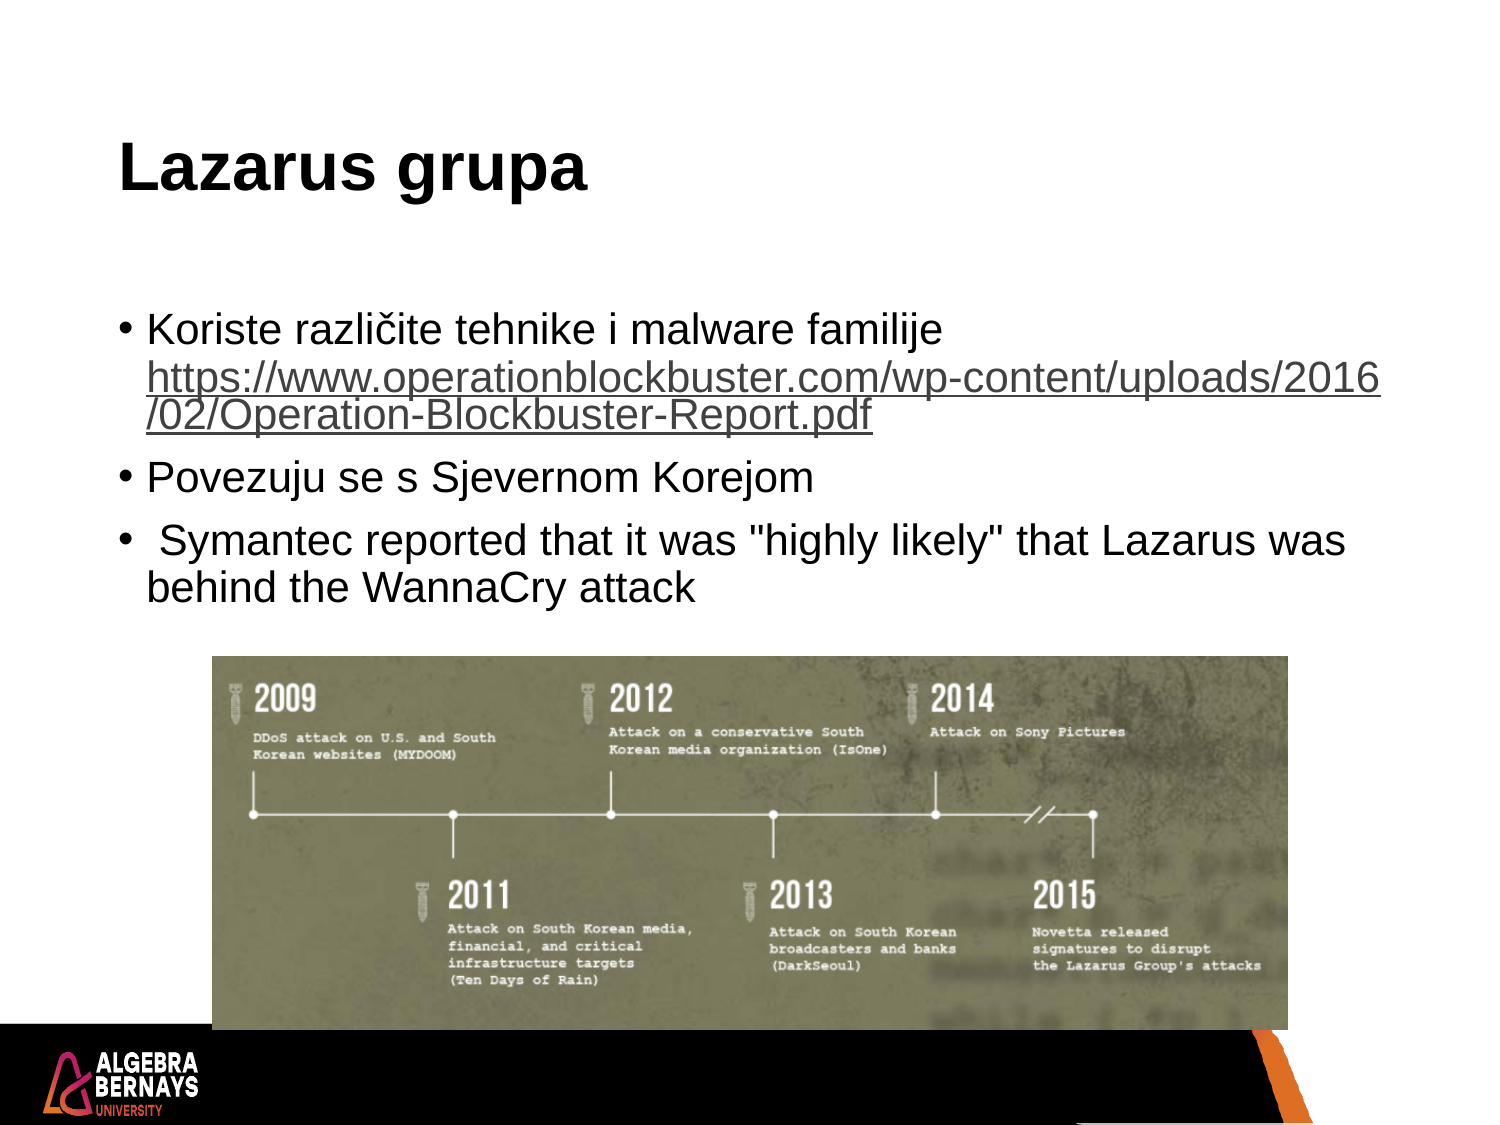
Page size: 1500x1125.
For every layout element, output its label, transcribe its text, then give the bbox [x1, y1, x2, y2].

picture [0, 656, 1468, 1125]
list Koriste različite tehnike i malware familije https://www.operationblockbuster.com/wp-content/uploads/2016/02/Operation-Blockbuster-Report.pdf Povezuju se s Sjevernom Korejom Symantec reported that it was "highly likely" that Lazarus was behind the WannaCry attack [103, 299, 1397, 1014]
title Lazarus grupa [103, 59, 1397, 278]
